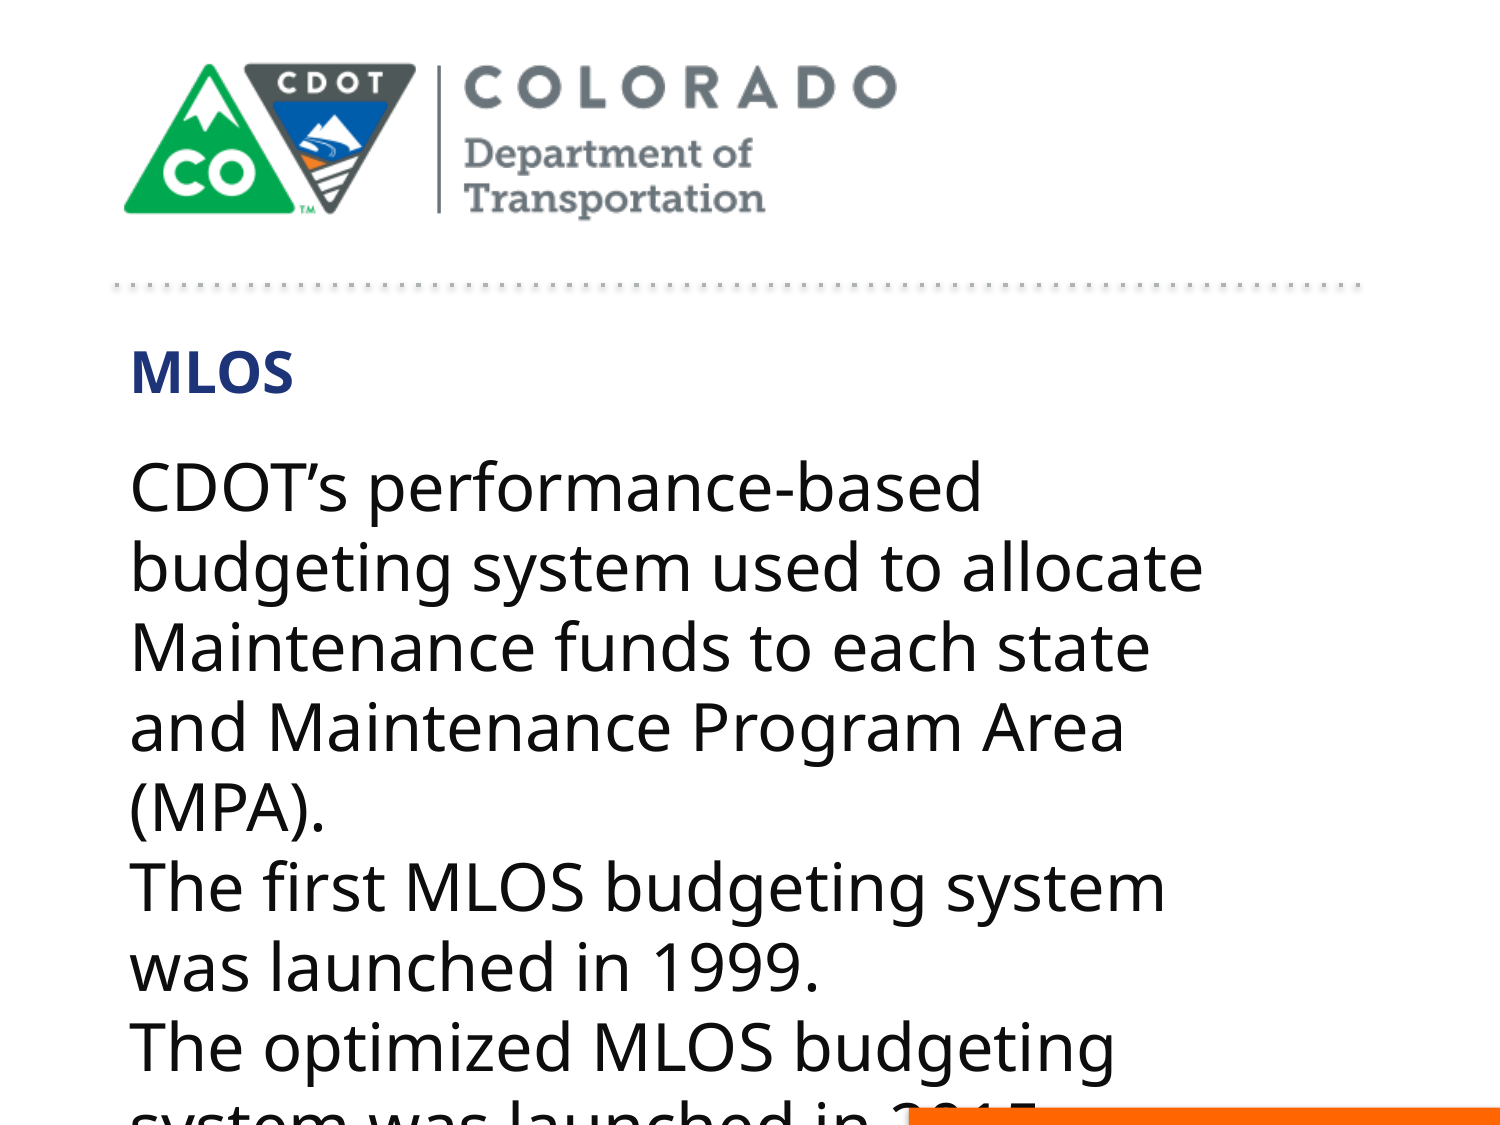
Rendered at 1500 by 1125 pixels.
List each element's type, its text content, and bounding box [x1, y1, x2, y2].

picture [74, 26, 935, 260]
text_box [908, 1107, 1500, 1125]
text_box CDOT’s performance-based budgeting system used to allocate Maintenance funds to each state and Maintenance Program Area (MPA). The first MLOS budgeting system was launched in 1999. The optimized MLOS budgeting system was launched in 2015. [114, 437, 1300, 1125]
title MLOS [114, 314, 1322, 426]
